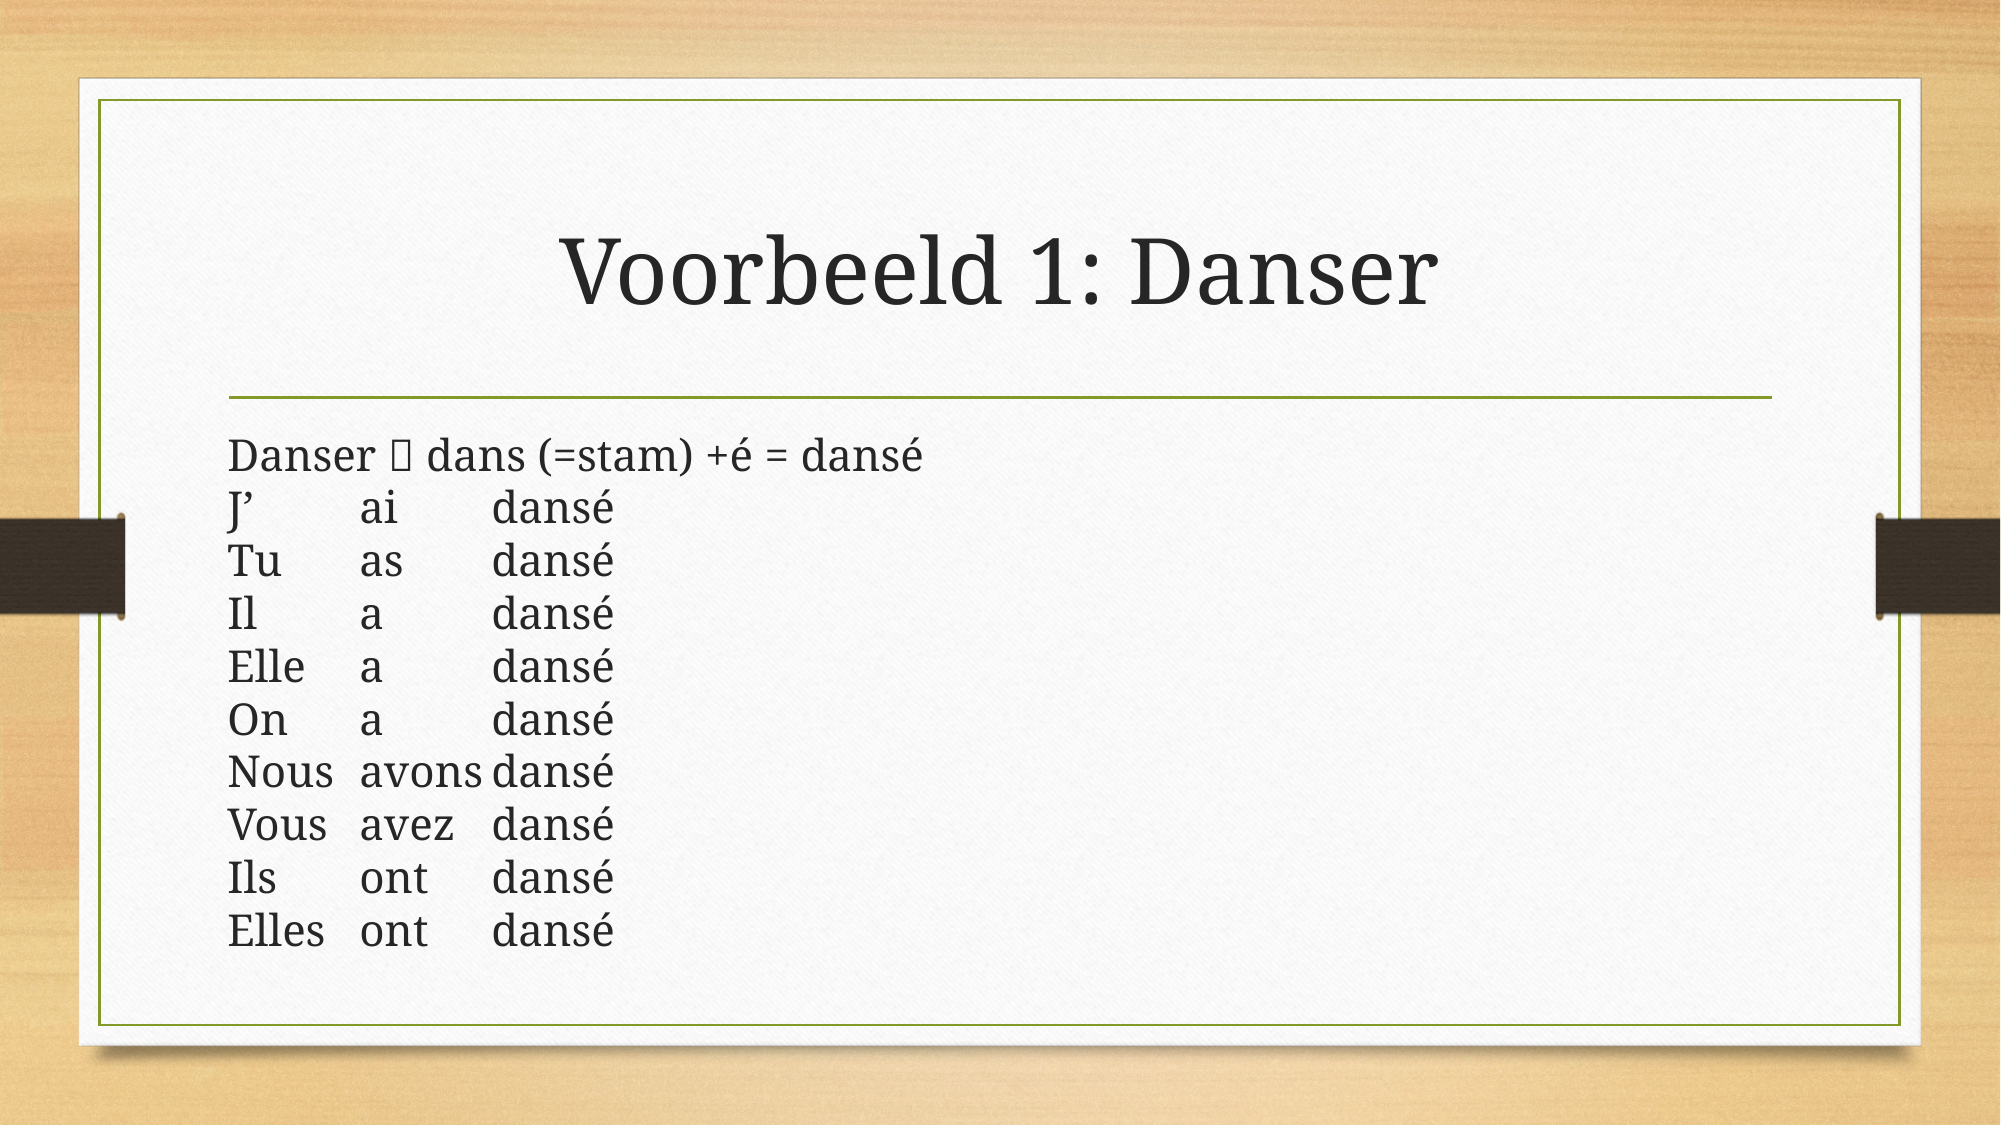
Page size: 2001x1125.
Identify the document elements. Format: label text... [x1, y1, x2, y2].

picture [0, 0, 2001, 1125]
title Voorbeeld 1: Danser [212, 161, 1788, 375]
list Danser  dans (=stam) +é = dansé J’ ai dansé Tu as dansé Il a dansé Elle a dansé On a dansé Nous avons dansé Vous avez dansé Ils ont dansé Elles ont dansé [212, 419, 1788, 964]
